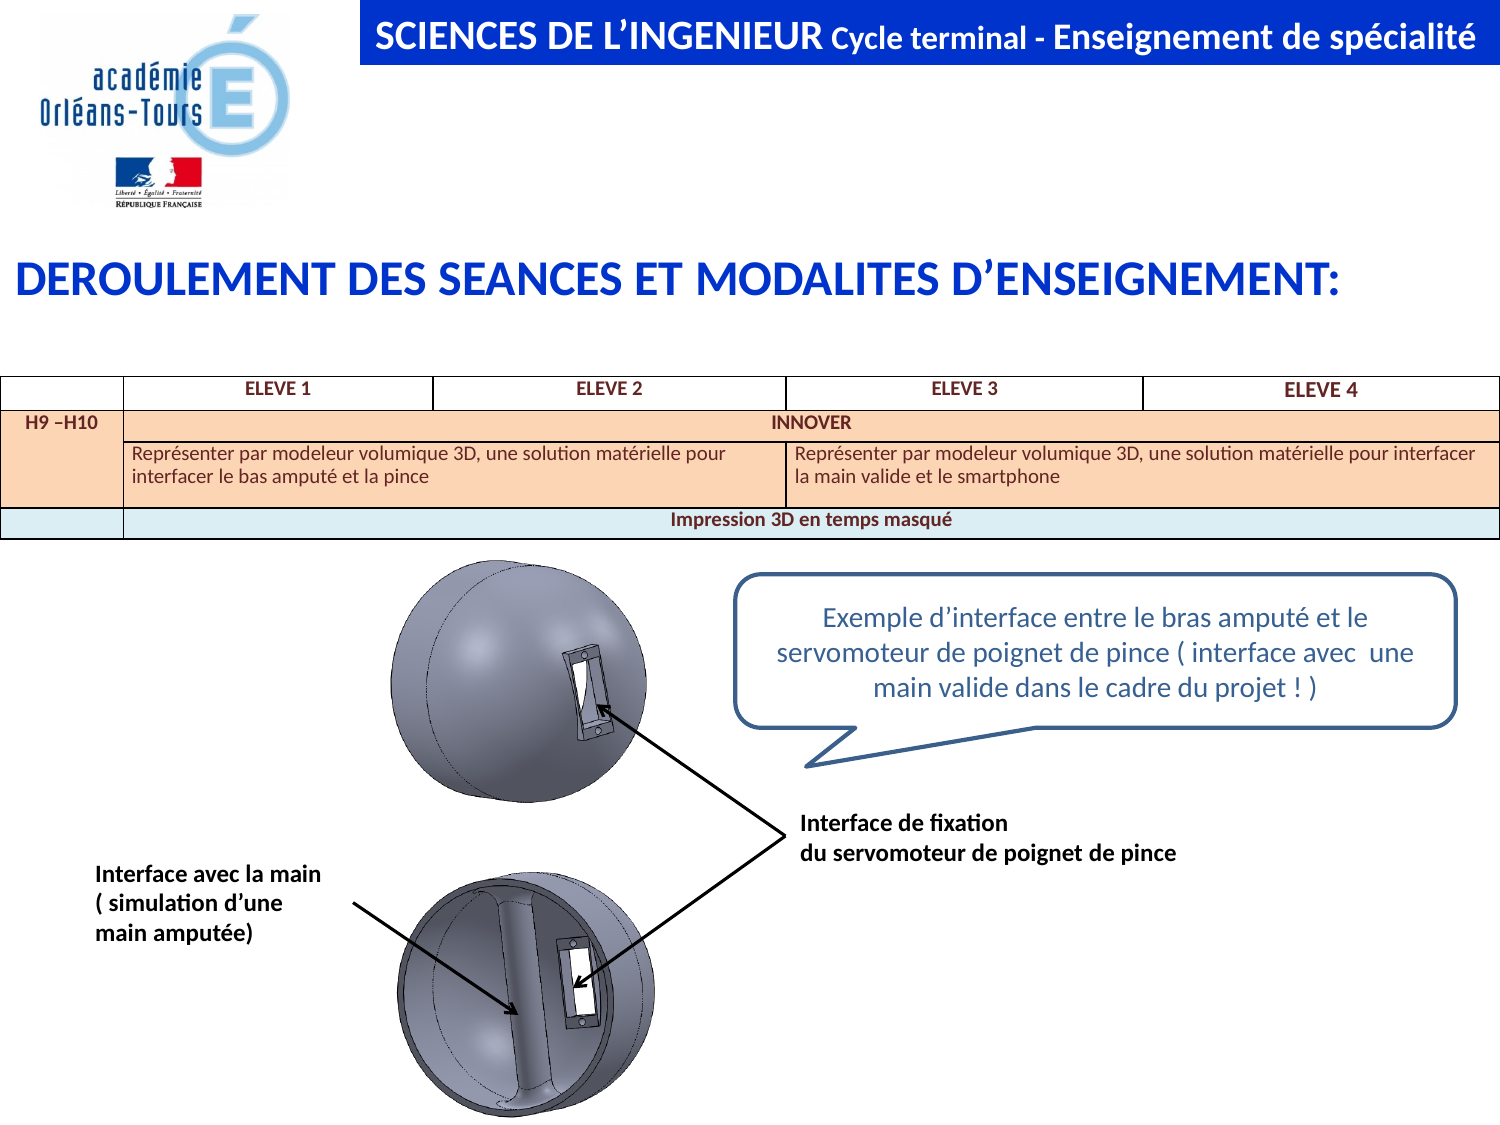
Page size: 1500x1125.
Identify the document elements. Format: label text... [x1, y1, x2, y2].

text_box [596, 703, 786, 835]
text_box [352, 902, 519, 1016]
picture [383, 548, 654, 814]
table_cell INNOVER [124, 411, 1499, 441]
table_header ELEVE 2 [434, 377, 785, 410]
table_header ELEVE 1 [124, 377, 432, 410]
text_box Interface avec la main ( simulation d’une main amputée) [80, 849, 353, 955]
text_box SCIENCES DE L’INGENIEUR Cycle terminal - Enseignement de spécialité [360, 0, 1500, 65]
text_box DEROULEMENT DES SEANCES ET MODALITES D’ENSEIGNEMENT: [0, 208, 1471, 314]
table_header ELEVE 4 [1144, 377, 1499, 410]
picture [383, 851, 664, 1125]
table_cell Représenter par modeleur volumique 3D, une solution matérielle pour interfacer la main valide et le smartphone [787, 443, 1499, 507]
table_header ELEVE 3 [787, 377, 1142, 410]
table_header [1, 377, 123, 410]
text_box Exemple d’interface entre le bras amputé et le servomoteur de poignet de pince ( interface avec une main valide dans le cadre du projet ! ) [733, 572, 1458, 769]
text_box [572, 836, 786, 989]
table_cell [1, 509, 123, 538]
table_cell Représenter par modeleur volumique 3D, une solution matérielle pour interfacer le bas amputé et la pince [124, 443, 785, 507]
text_box Interface de fixation du servomoteur de poignet de pince [790, 798, 1199, 874]
picture [38, 13, 290, 208]
table_cell Impression 3D en temps masqué [124, 509, 1499, 538]
table_cell H9 –H10 [1, 411, 123, 507]
